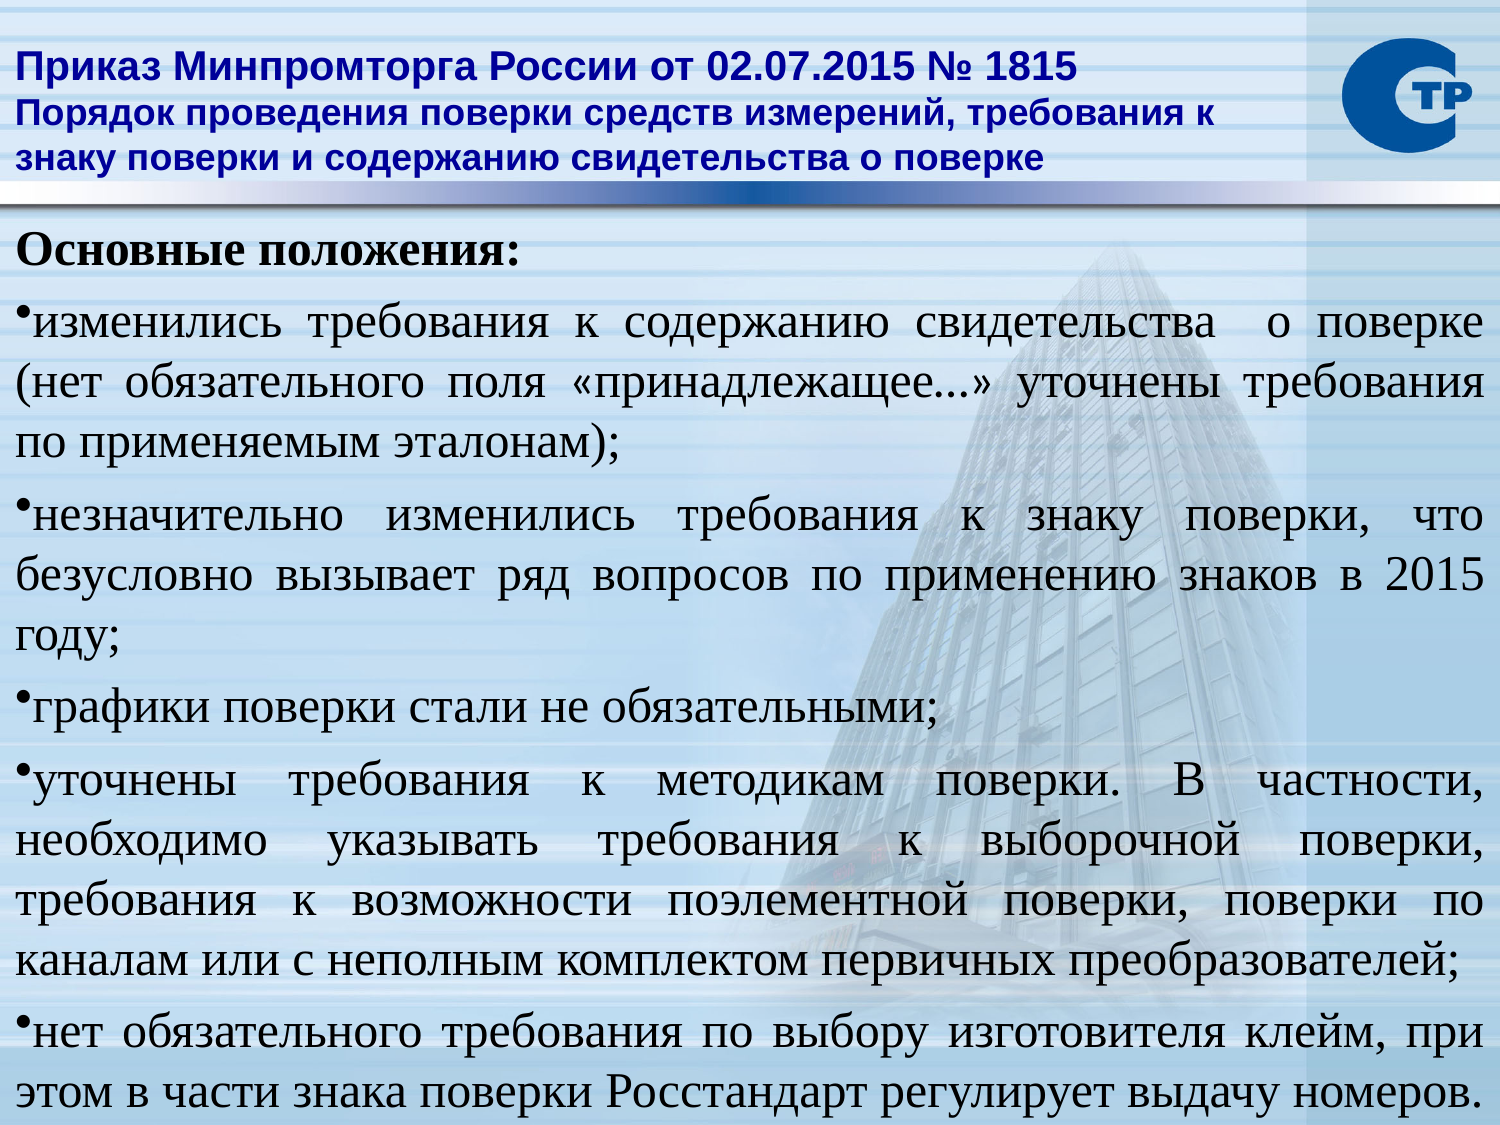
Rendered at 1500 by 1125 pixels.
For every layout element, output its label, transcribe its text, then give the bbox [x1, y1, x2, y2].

text_box Основные положения: изменились требования к содержанию свидетельства о поверке (нет обязательного поля «принадлежащее…» уточнены требования по применяемым эталонам); незначительно изменились требования к знаку поверки, что безусловно вызывает ряд вопросов по применению знаков в 2015 году; графики поверки стали не обязательными; уточнены требования к методикам поверки. В частности, необходимо указывать требования к выборочной поверки, требования к возможности поэлементной поверки, поверки по каналам или с неполным комплектом первичных преобразователей; нет обязательного требования по выбору изготовителя клейм, при этом в части знака поверки Росстандарт регулирует выдачу номеров. [0, 207, 1500, 1125]
picture [0, 0, 1500, 207]
text_box Приказ Минпромторга России от 02.07.2015 № 1815 Порядок проведения поверки средств измерений, требования к знаку поверки и содержанию свидетельства о поверке [0, 30, 1306, 186]
